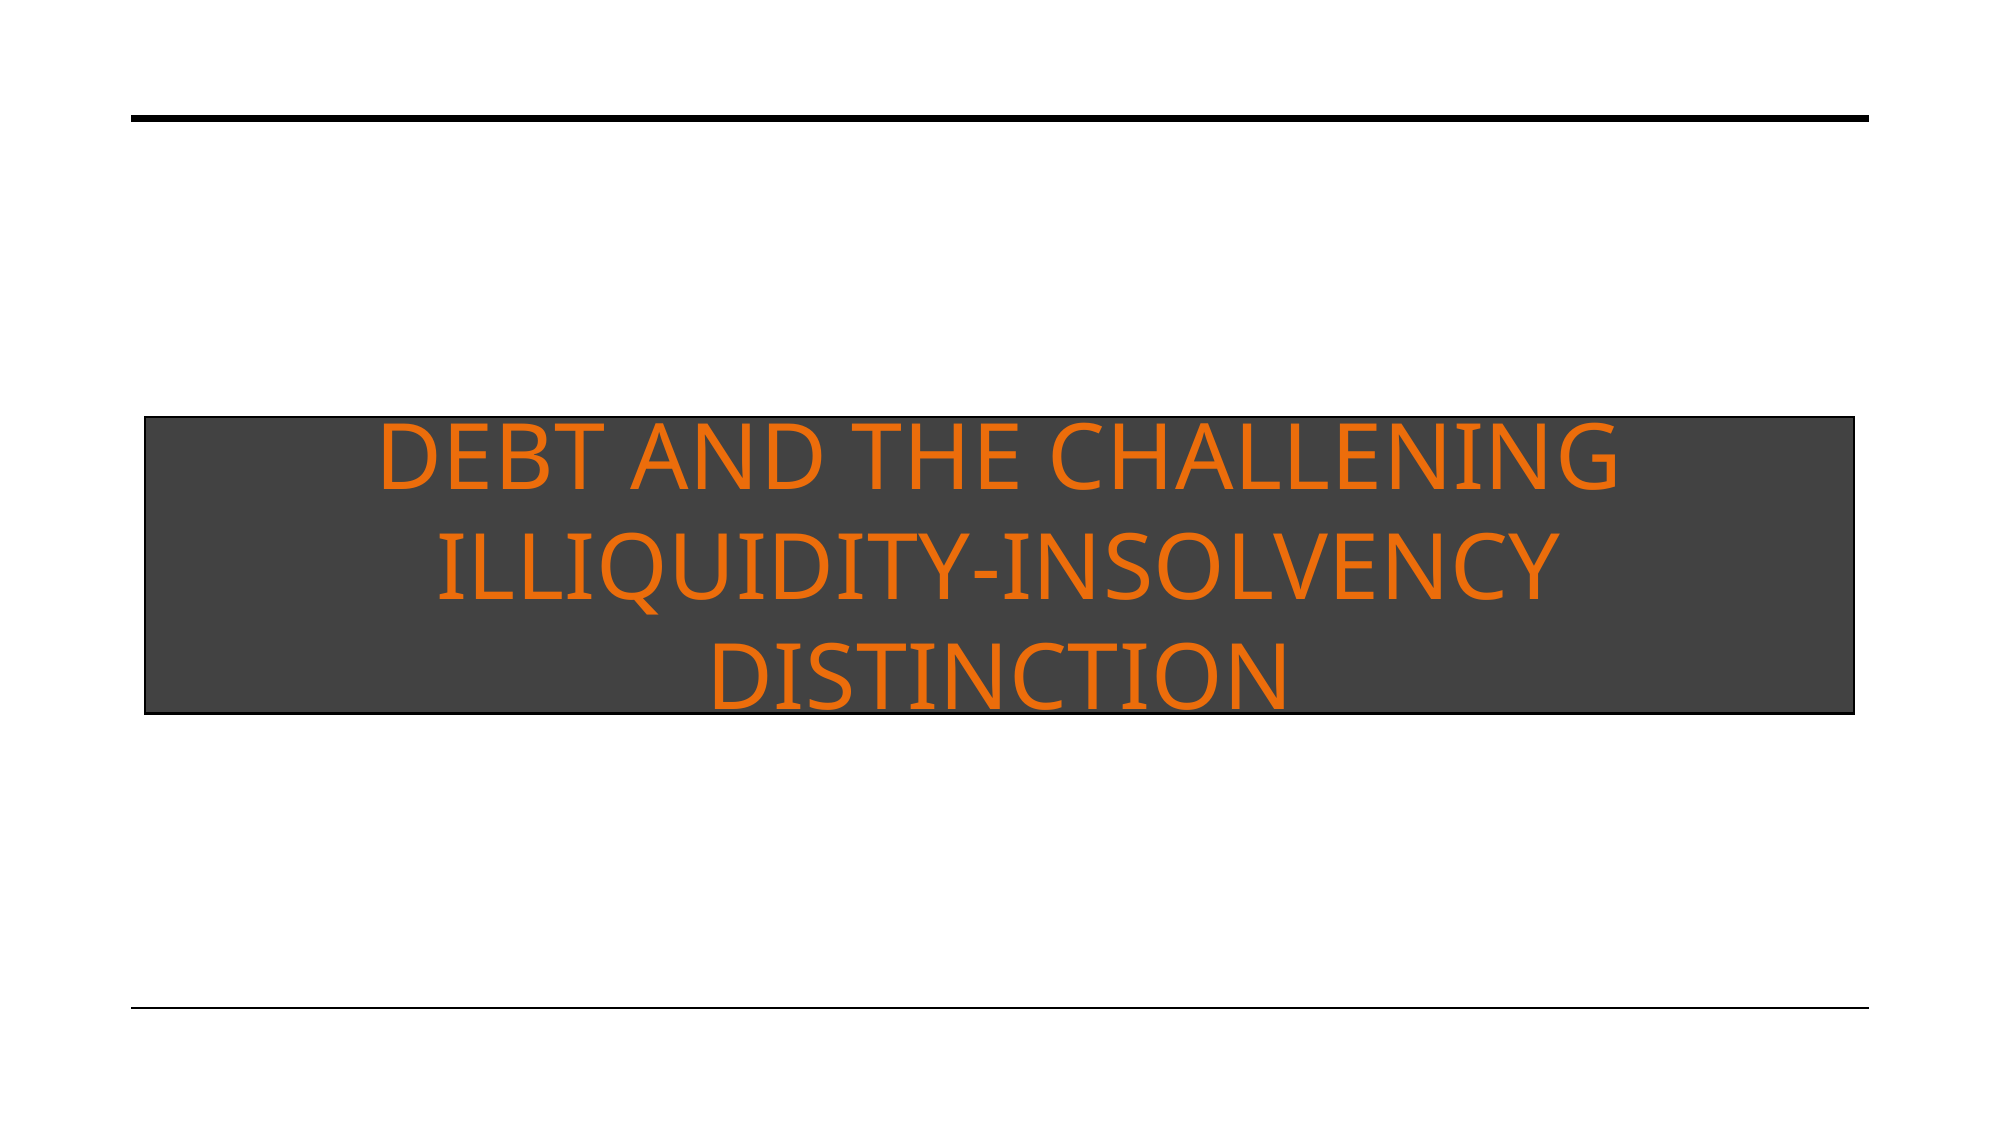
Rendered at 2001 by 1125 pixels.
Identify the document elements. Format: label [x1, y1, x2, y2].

text_box [122, 417, 1877, 714]
